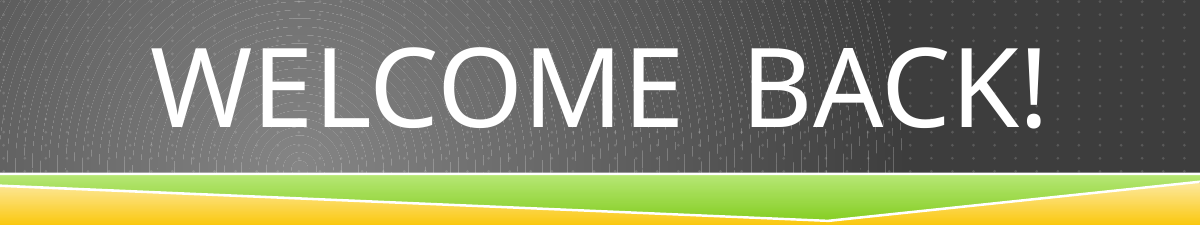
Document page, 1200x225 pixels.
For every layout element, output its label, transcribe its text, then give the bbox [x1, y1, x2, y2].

title Welcome back! [0, 12, 1200, 154]
